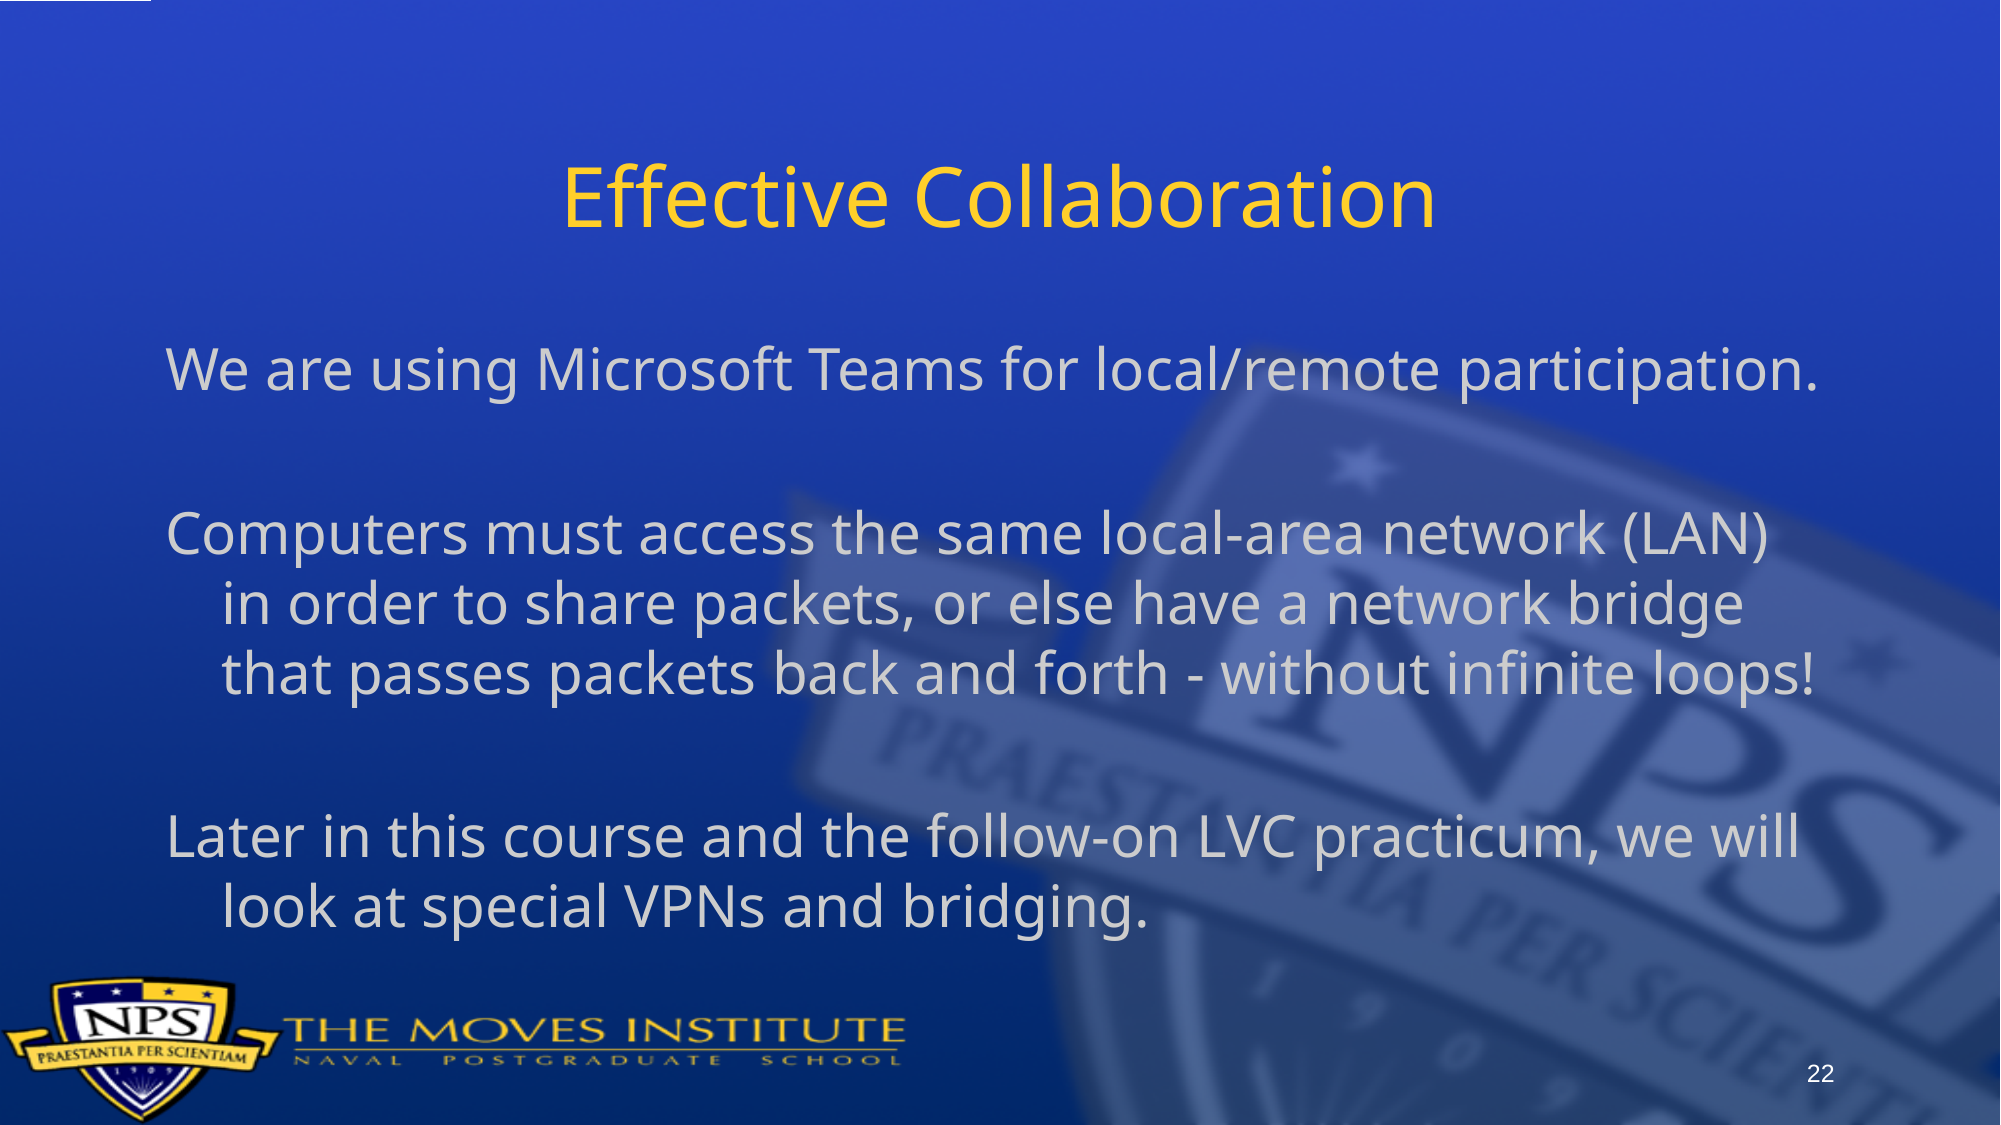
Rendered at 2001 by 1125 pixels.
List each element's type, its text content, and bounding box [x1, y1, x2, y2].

title Effective Collaboration [150, 99, 1850, 288]
slide_number 22 [1383, 1042, 1850, 1103]
list We are using Microsoft Teams for local/remote participation. Computers must access the same local-area network (LAN) in order to share packets, or else have a network bridge that passes packets back and forth - without infinite loops! Later in this course and the follow-on LVC practicum, we will look at special VPNs and bridging. [150, 324, 1850, 1000]
picture [0, 0, 2000, 1125]
